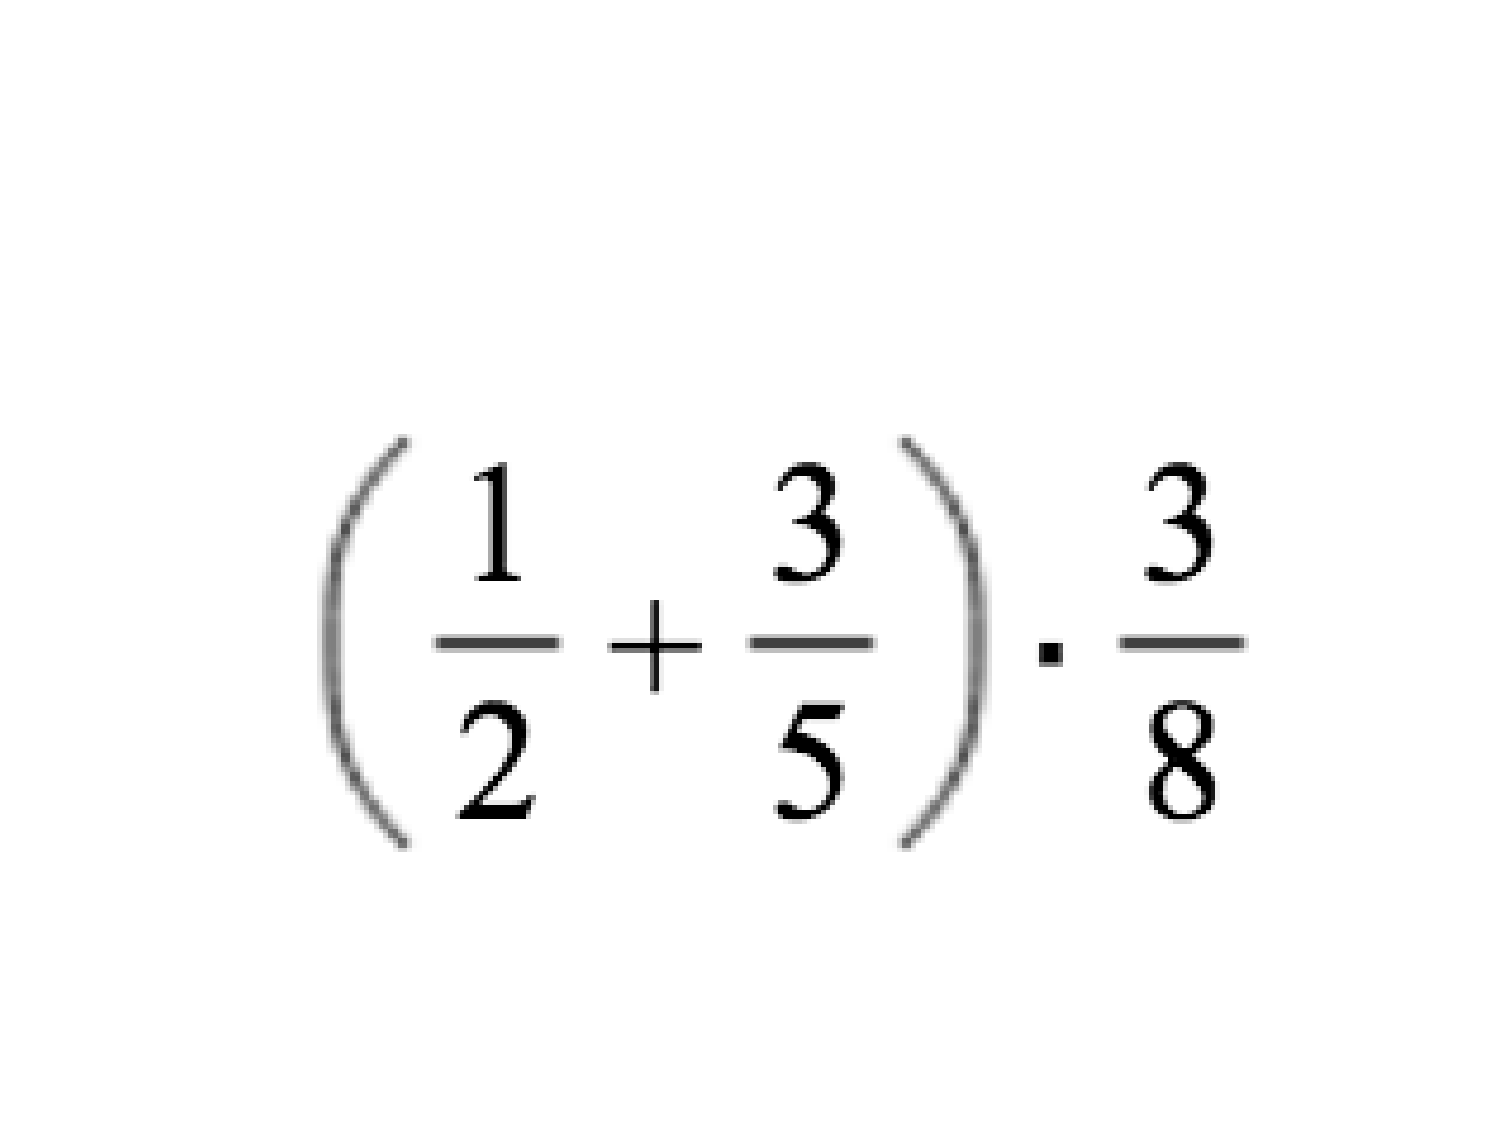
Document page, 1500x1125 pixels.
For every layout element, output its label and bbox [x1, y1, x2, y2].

list [74, 262, 1426, 1006]
